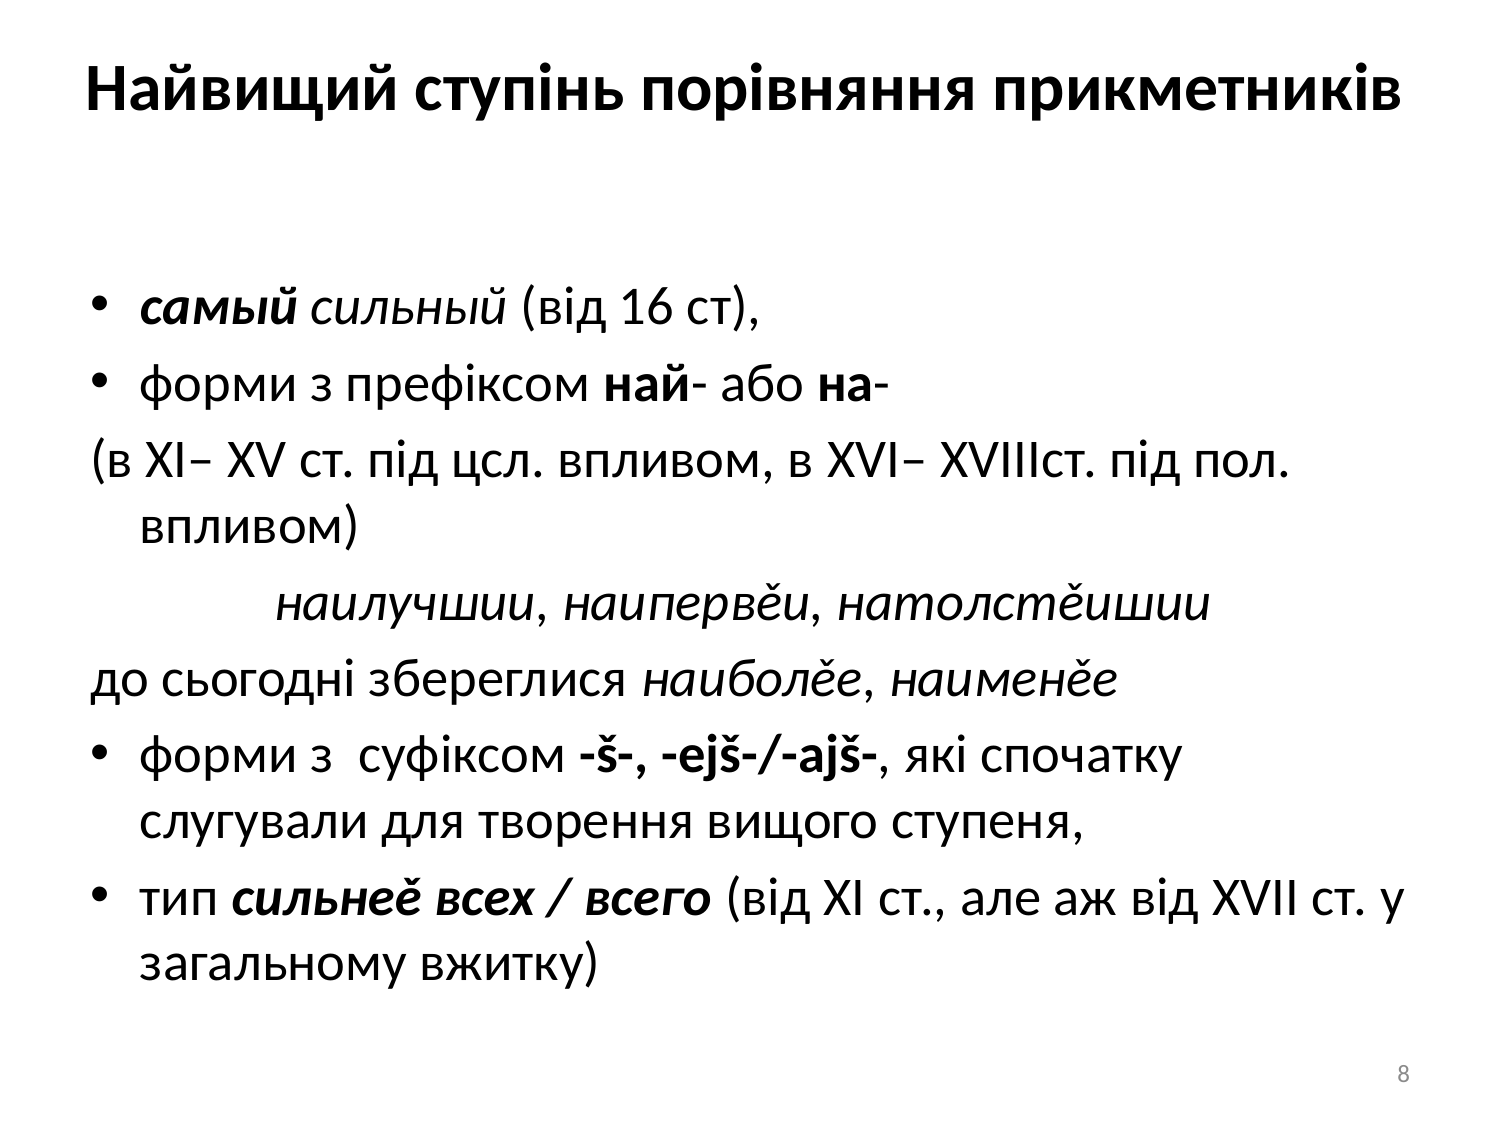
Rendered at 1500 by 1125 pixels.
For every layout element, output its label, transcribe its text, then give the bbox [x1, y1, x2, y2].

list самый сильный (від 16 ст), форми з префіксом най- або на- (в XI– XV ст. під цсл. впливом, в XVI– XVIIIст. під пол. впливом) наилучшии, наипервěи, натолстěишии до сьогодні збереглися наиболěе, наименěе форми з суфіксом -š-, -ejš-/-ajš-, які спочатку слугували для творення вищого ступеня, тип сильнеě всех / всего (від XI ст., але аж від XVII ст. у загальному вжитку) [75, 262, 1425, 1005]
title Найвищий ступінь порівняння прикметників [70, 0, 1421, 166]
slide_number 8 [1074, 1042, 1425, 1103]
